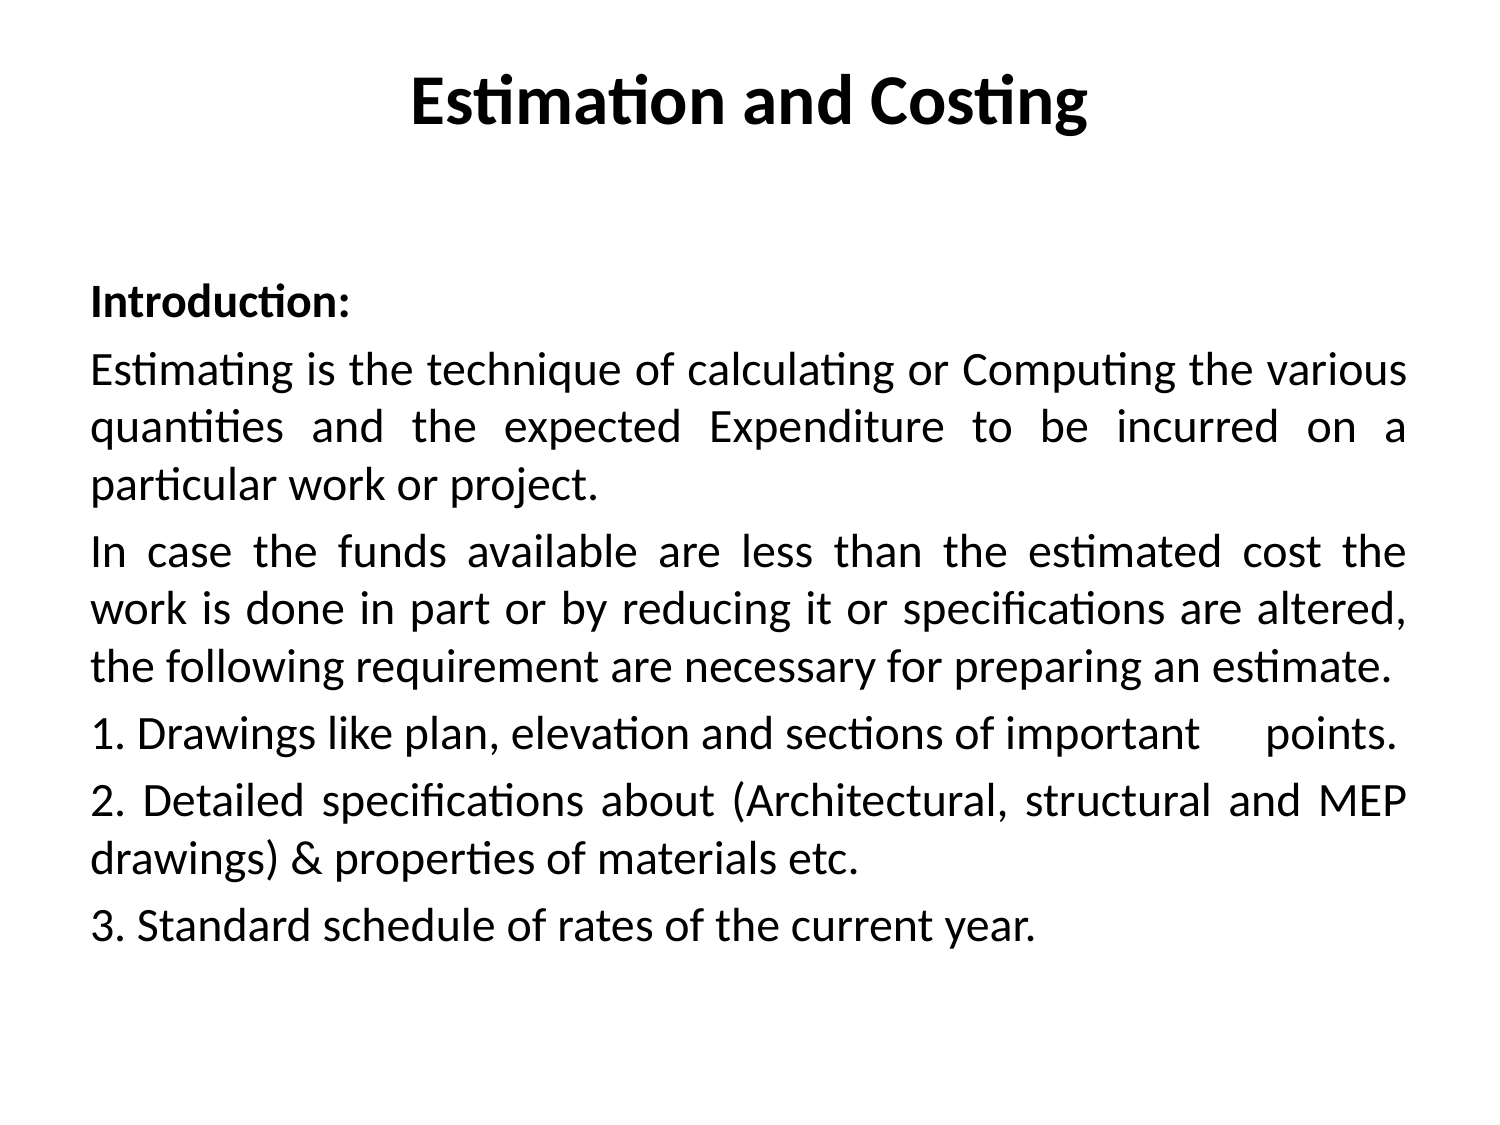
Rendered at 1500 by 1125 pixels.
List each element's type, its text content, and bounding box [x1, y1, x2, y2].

list Introduction: Estimating is the technique of calculating or Computing the various quantities and the expected Expenditure to be incurred on a particular work or project. In case the funds available are less than the estimated cost the work is done in part or by reducing it or specifications are altered, the following requirement are necessary for preparing an estimate. 1. Drawings like plan, elevation and sections of important points. 2. Detailed specifications about (Architectural, structural and MEP drawings) & properties of materials etc. 3. Standard schedule of rates of the current year. [75, 262, 1425, 1005]
title Estimation and Costing [75, 45, 1425, 233]
